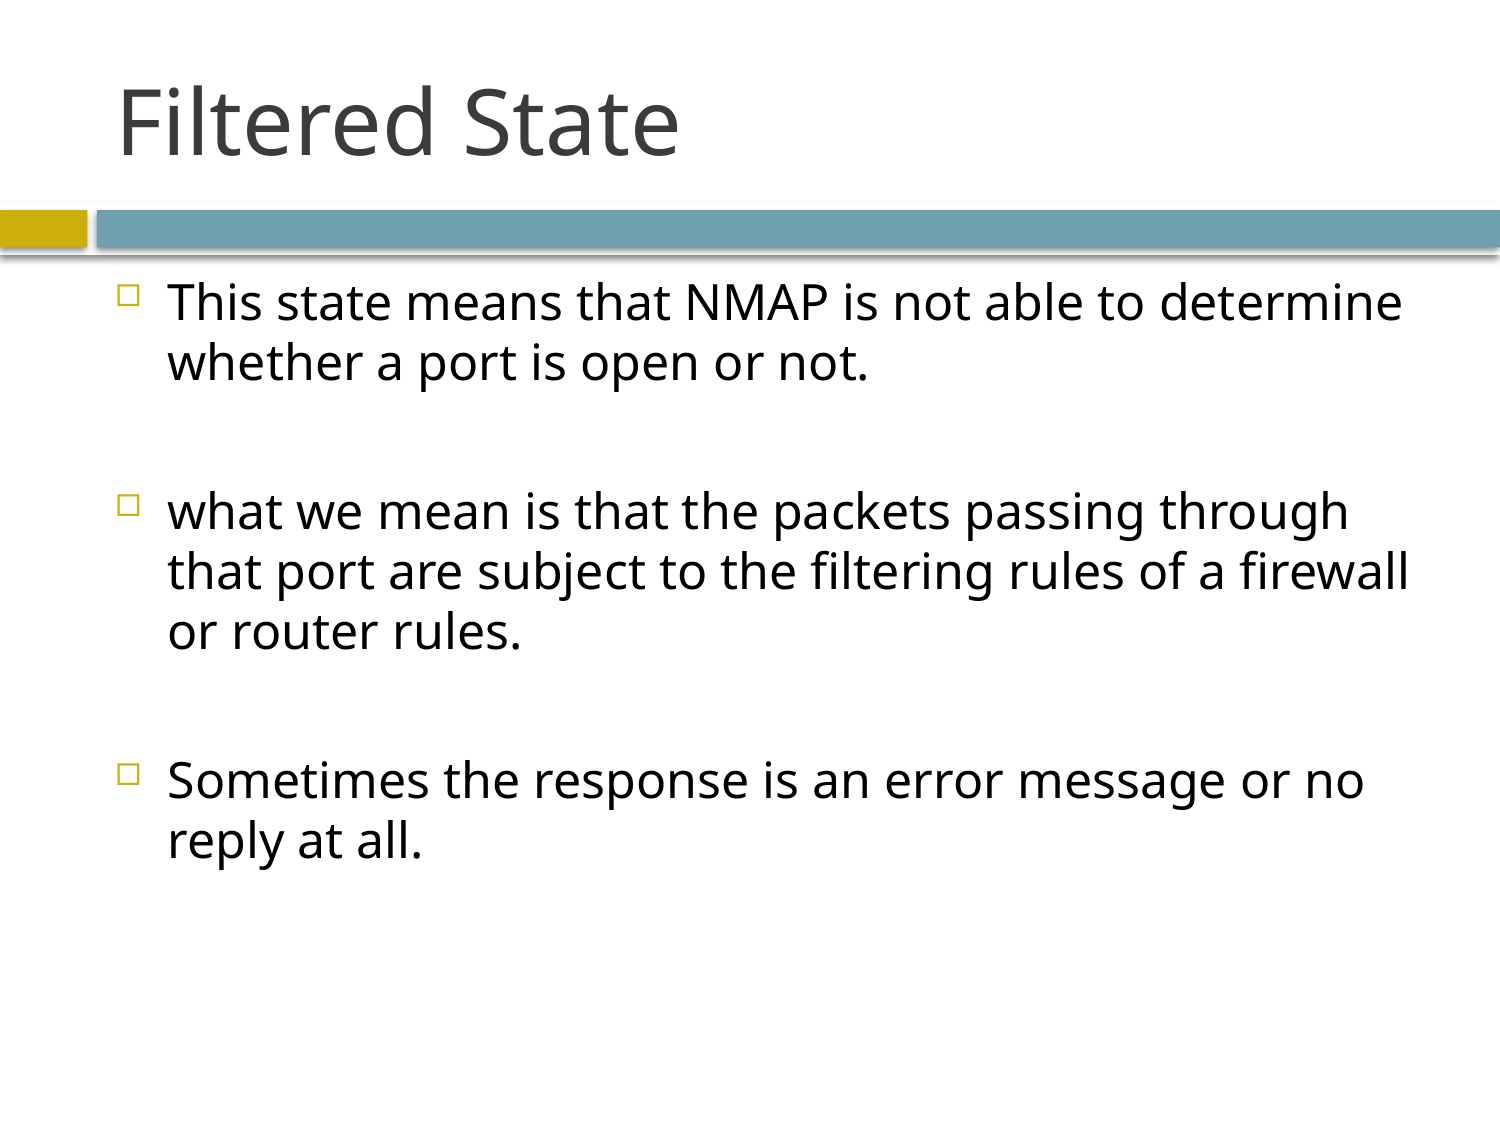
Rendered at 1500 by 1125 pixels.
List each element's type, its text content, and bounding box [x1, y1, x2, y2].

title Filtered State [100, 37, 1438, 200]
list This state means that NMAP is not able to determine whether a port is open or not. what we mean is that the packets passing through that port are subject to the ﬁltering rules of a firewall or router rules. Sometimes the response is an error message or no reply at all. [100, 262, 1438, 1000]
